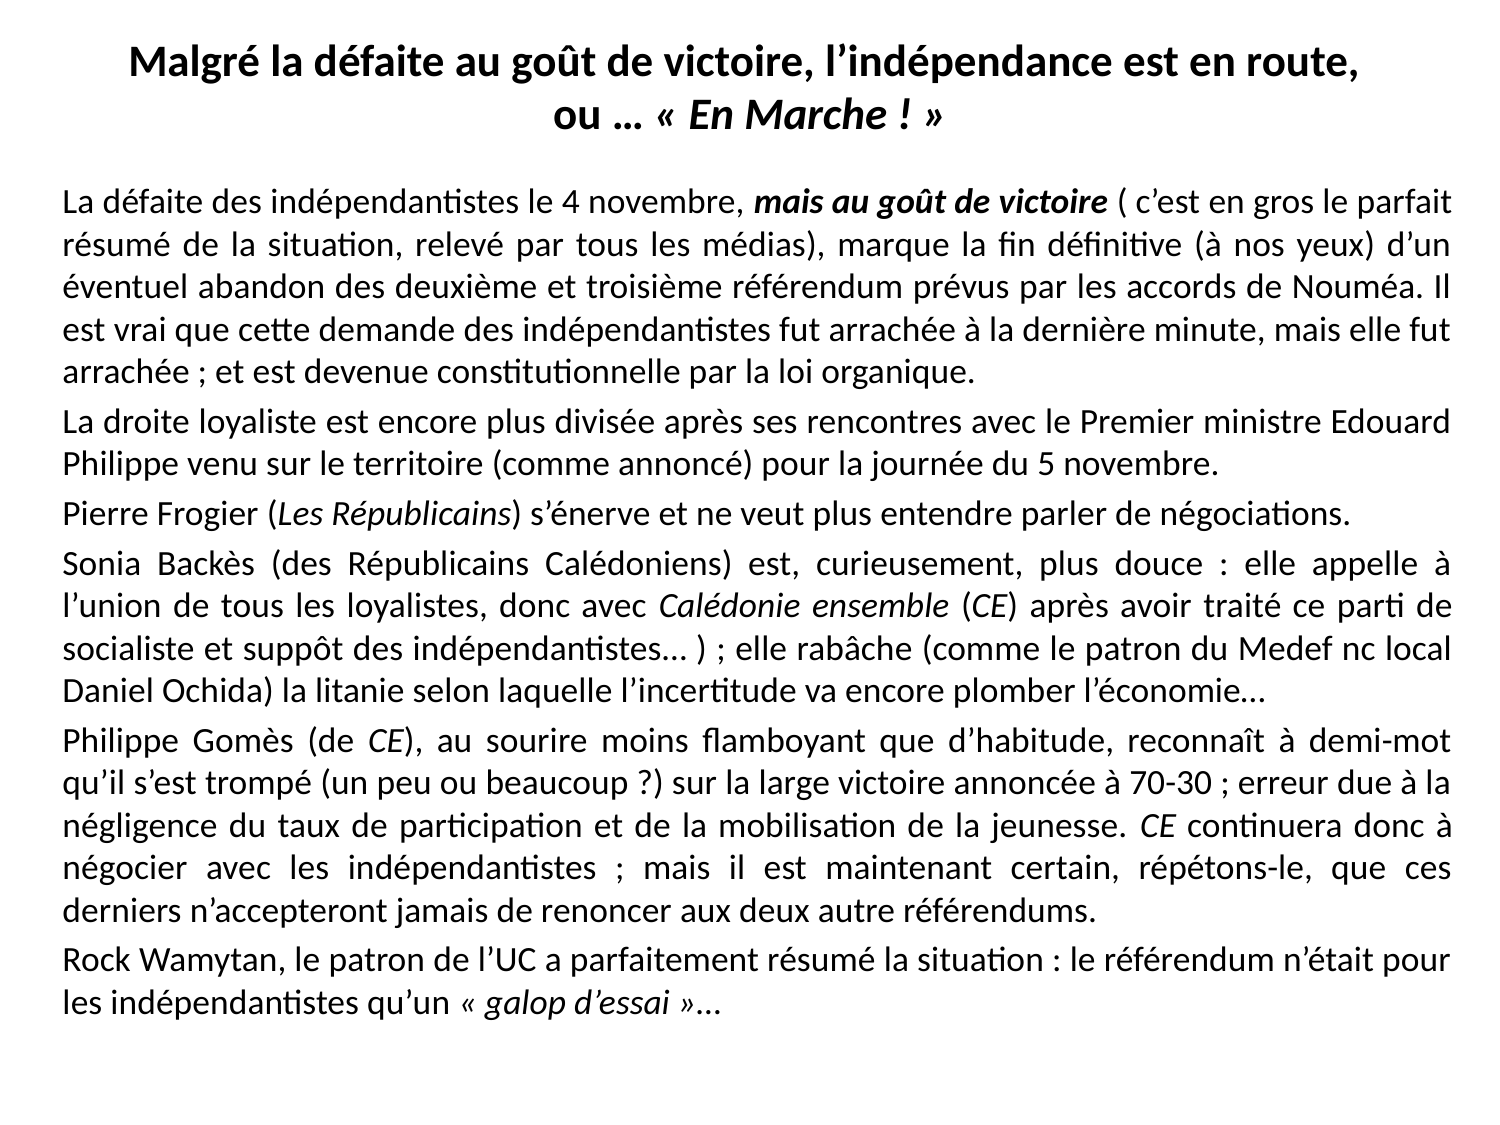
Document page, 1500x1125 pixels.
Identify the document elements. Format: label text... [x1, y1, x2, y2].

list La défaite des indépendantistes le 4 novembre, mais au goût de victoire ( c’est en gros le parfait résumé de la situation, relevé par tous les médias), marque la fin définitive (à nos yeux) d’un éventuel abandon des deuxième et troisième référendum prévus par les accords de Nouméa. Il est vrai que cette demande des indépendantistes fut arrachée à la dernière minute, mais elle fut arrachée ; et est devenue constitutionnelle par la loi organique. La droite loyaliste est encore plus divisée après ses rencontres avec le Premier ministre Edouard Philippe venu sur le territoire (comme annoncé) pour la journée du 5 novembre. Pierre Frogier (Les Républicains) s’énerve et ne veut plus entendre parler de négociations. Sonia Backès (des Républicains Calédoniens) est, curieusement, plus douce : elle appelle à l’union de tous les loyalistes, donc avec Calédonie ensemble (CE) après avoir traité ce parti de socialiste et suppôt des indépendantistes… ) ; elle rabâche (comme le patron du Medef nc local Daniel Ochida) la litanie selon laquelle l’incertitude va encore plomber l’économie… Philippe Gomès (de CE), au sourire moins flamboyant que d’habitude, reconnaît à demi-mot qu’il s’est trompé (un peu ou beaucoup ?) sur la large victoire annoncée à 70-30 ; erreur due à la négligence du taux de participation et de la mobilisation de la jeunesse. CE continuera donc à négocier avec les indépendantistes ; mais il est maintenant certain, répétons-le, que ces derniers n’accepteront jamais de renoncer aux deux autre référendums. Rock Wamytan, le patron de l’UC a parfaitement résumé la situation : le référendum n’était pour les indépendantistes qu’un « galop d’essai »… [47, 170, 1469, 1125]
title Malgré la défaite au goût de victoire, l’indépendance est en route, ou … « En Marche ! » [75, 22, 1425, 147]
